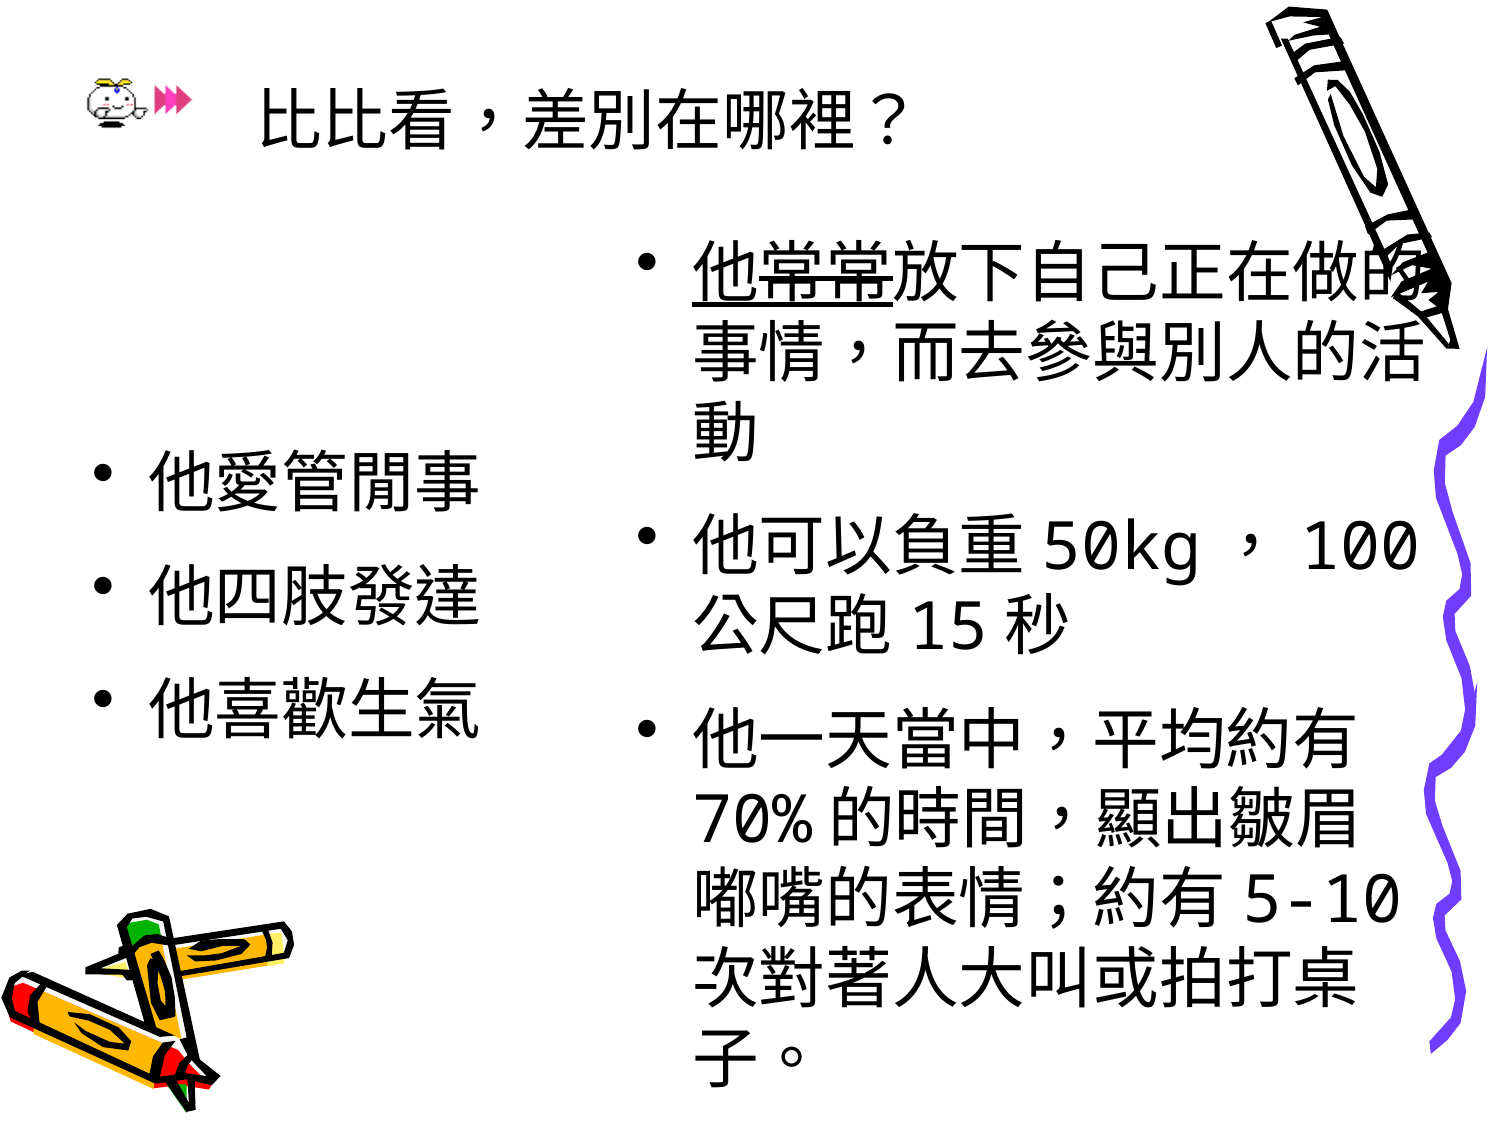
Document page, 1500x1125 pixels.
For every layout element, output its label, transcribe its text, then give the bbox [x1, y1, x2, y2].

title 比比看，差別在哪裡？ [194, 0, 984, 166]
list 他愛管閒事 他四肢發達 他喜歡生氣 [76, 432, 692, 1125]
picture [81, 70, 201, 130]
text_box 他常常放下自己正在做的事情，而去參與別人的活動 他可以負重50kg，100公尺跑15秒 他一天當中，平均約有70%的時間，顯出皺眉嘟嘴的表情；約有5-10次對著人大叫或拍打桌子。 [621, 222, 1442, 1073]
